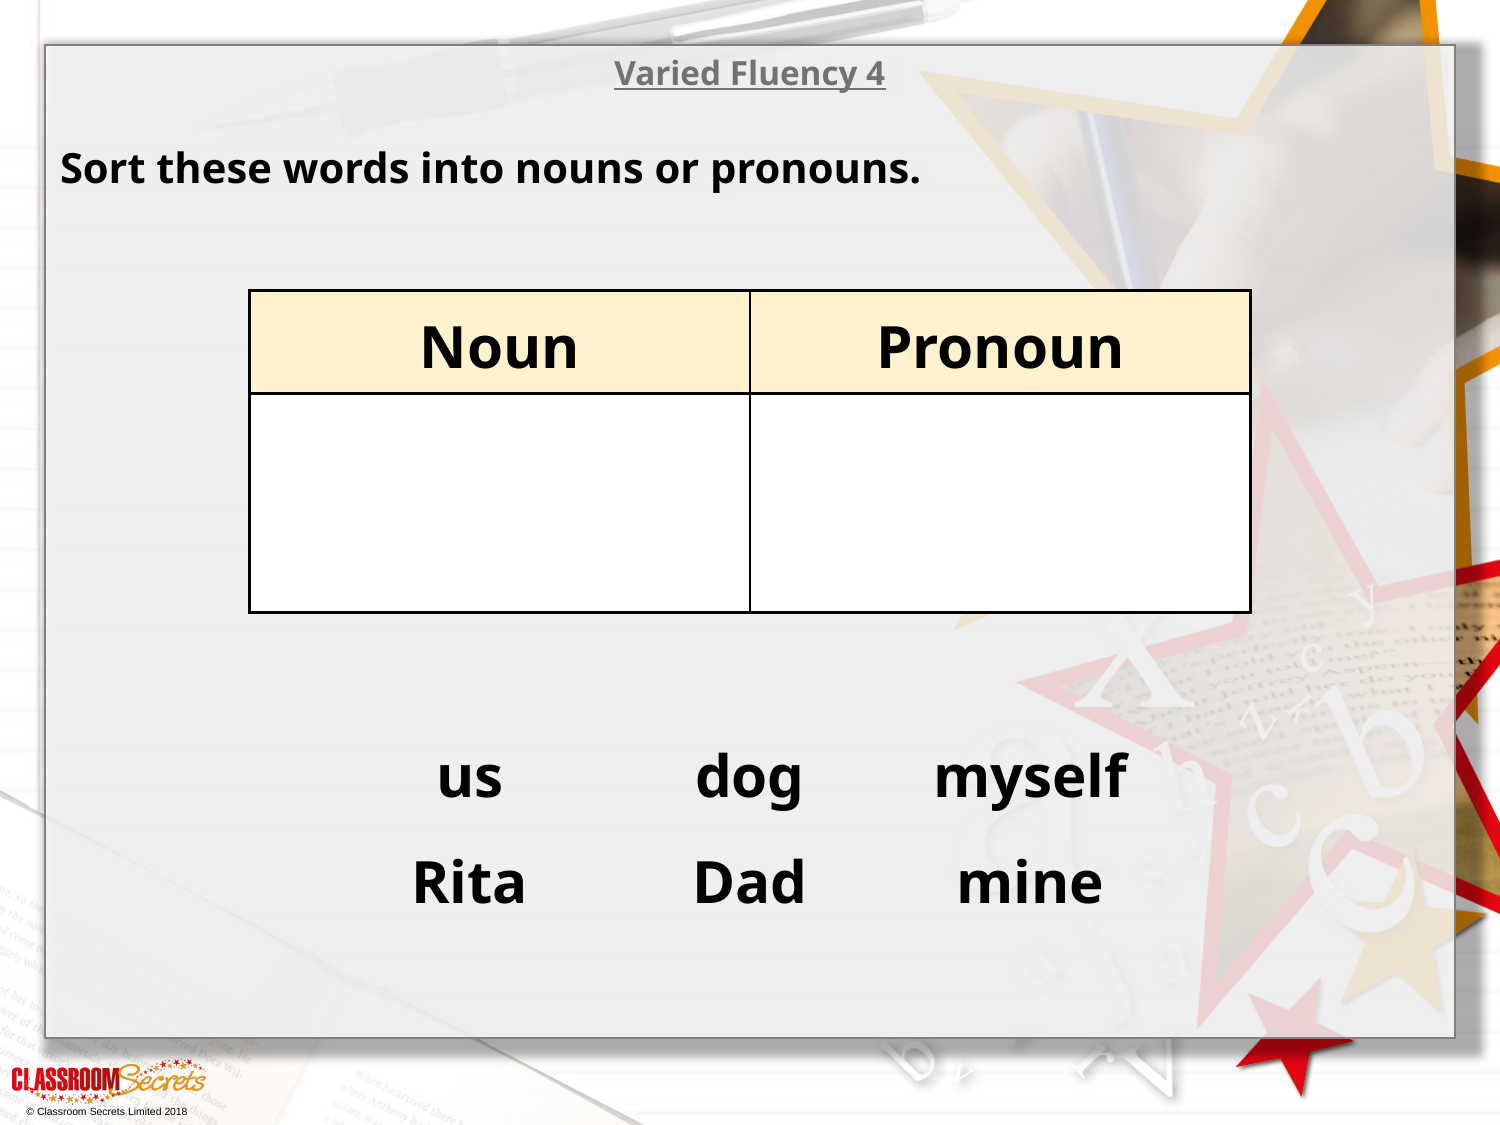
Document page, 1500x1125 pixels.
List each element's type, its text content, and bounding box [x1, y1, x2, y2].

table_cell [751, 395, 1249, 611]
table_cell [251, 395, 749, 611]
table_cell mine [890, 828, 1170, 934]
table_header dog [610, 723, 890, 828]
table_cell Dad [610, 828, 890, 934]
table_header Pronoun [751, 292, 1249, 392]
table_header myself [890, 723, 1170, 828]
table_header us [330, 723, 610, 828]
table_cell Rita [330, 828, 610, 934]
text_box Varied Fluency 4 Sort these words into nouns or pronouns. [44, 44, 1456, 1039]
table_header Noun [251, 292, 749, 392]
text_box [11, 1058, 207, 1125]
picture [0, 0, 1500, 1125]
